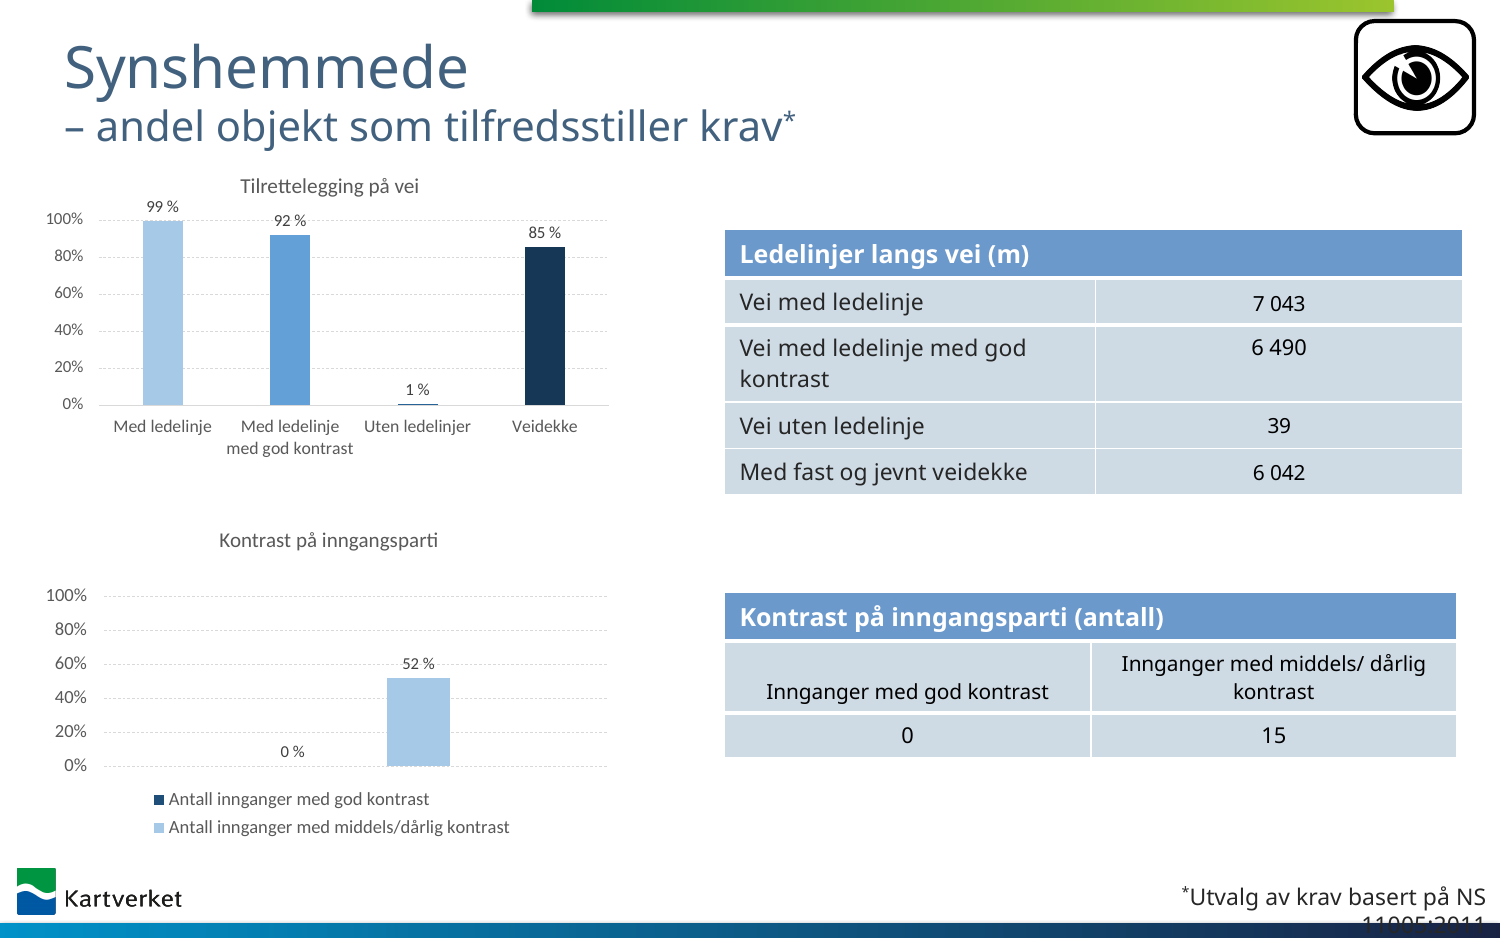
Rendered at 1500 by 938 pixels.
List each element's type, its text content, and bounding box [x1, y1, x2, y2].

table_cell 6 042 [1096, 449, 1462, 494]
table_cell Vei med ledelinje med god kontrast [725, 327, 1095, 401]
text_box Synshemmede – andel objekt som tilfredsstiller krav* [49, 24, 1431, 158]
table_cell Vei uten ledelinje [725, 403, 1095, 448]
table_cell Innganger med middels/ dårlig kontrast [1092, 643, 1456, 711]
table_cell 0 [725, 715, 1090, 757]
table_header Ledelinjer langs vei (m) [725, 230, 1462, 276]
table_cell Med fast og jevnt veidekke [725, 449, 1095, 494]
table_cell Vei med ledelinje [725, 280, 1095, 323]
picture [41, 520, 617, 846]
table_header Kontrast på inngangsparti (antall) [725, 593, 1456, 639]
picture [41, 166, 619, 492]
table_cell 15 [1092, 715, 1456, 757]
table_cell Innganger med god kontrast [725, 643, 1090, 711]
text_box *Utvalg av krav basert på NS 11005:2011 [1068, 873, 1500, 938]
table_cell 6 490 [1096, 327, 1462, 401]
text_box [1355, 20, 1475, 134]
table_cell 39 [1096, 403, 1462, 448]
table_cell 7 043 [1096, 280, 1462, 323]
